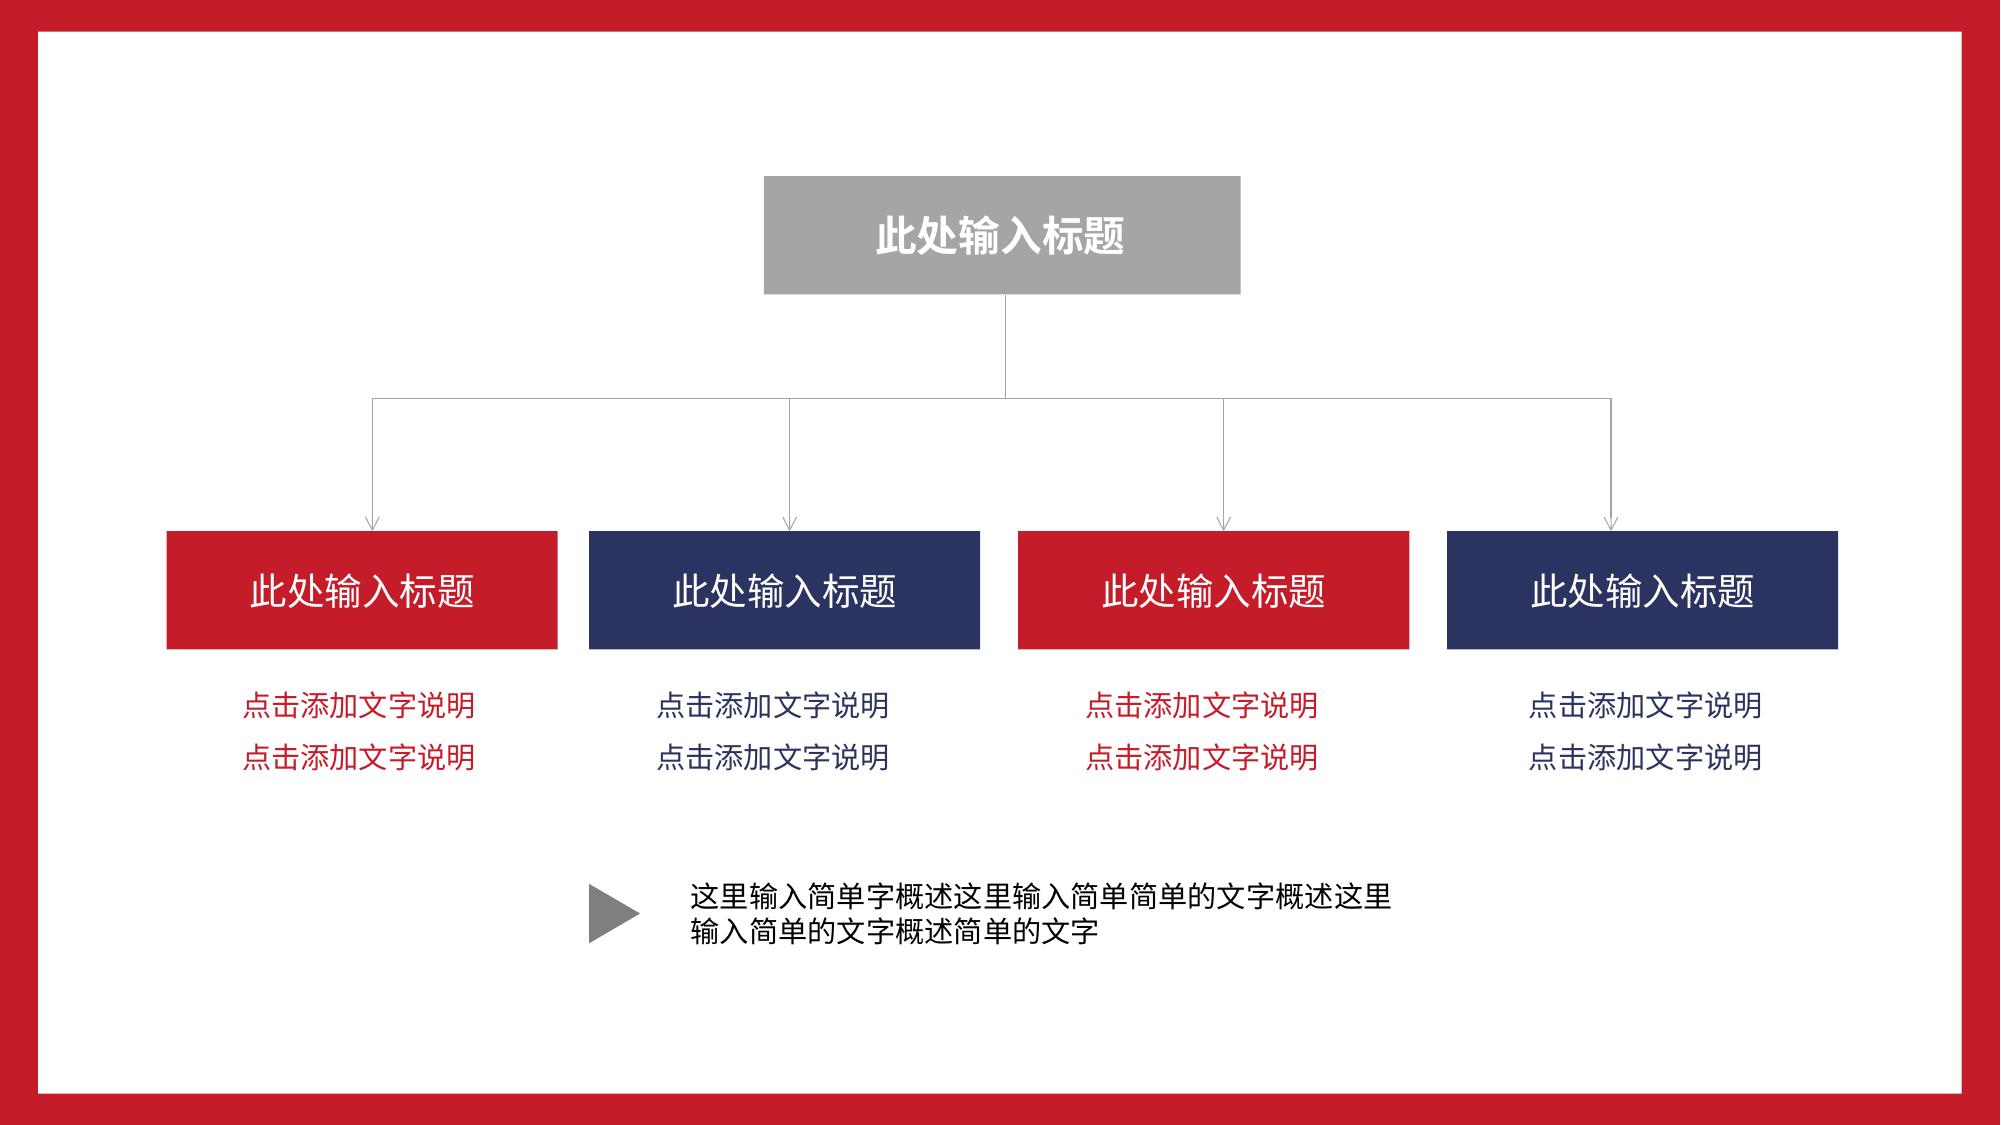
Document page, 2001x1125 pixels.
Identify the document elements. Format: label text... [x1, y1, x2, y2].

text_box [763, 175, 1242, 295]
text_box [0, 0, 2000, 1125]
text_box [588, 530, 981, 650]
text_box 这里输入简单字概述这里输入简单简单的文字概述这里 输入简单的文字概述简单的文字 [675, 870, 1420, 956]
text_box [1017, 530, 1410, 650]
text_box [1446, 530, 1839, 650]
text_box 点击添加文字说明 点击添加文字说明 [1438, 661, 1854, 782]
text_box 点击添加文字说明 点击添加文字说明 [152, 661, 566, 782]
text_box [589, 883, 641, 944]
text_box 点击添加文字说明 点击添加文字说明 [995, 661, 1410, 782]
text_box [372, 294, 1612, 532]
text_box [166, 530, 558, 650]
text_box [38, 31, 1962, 1094]
text_box 点击添加文字说明 点击添加文字说明 [566, 661, 981, 782]
